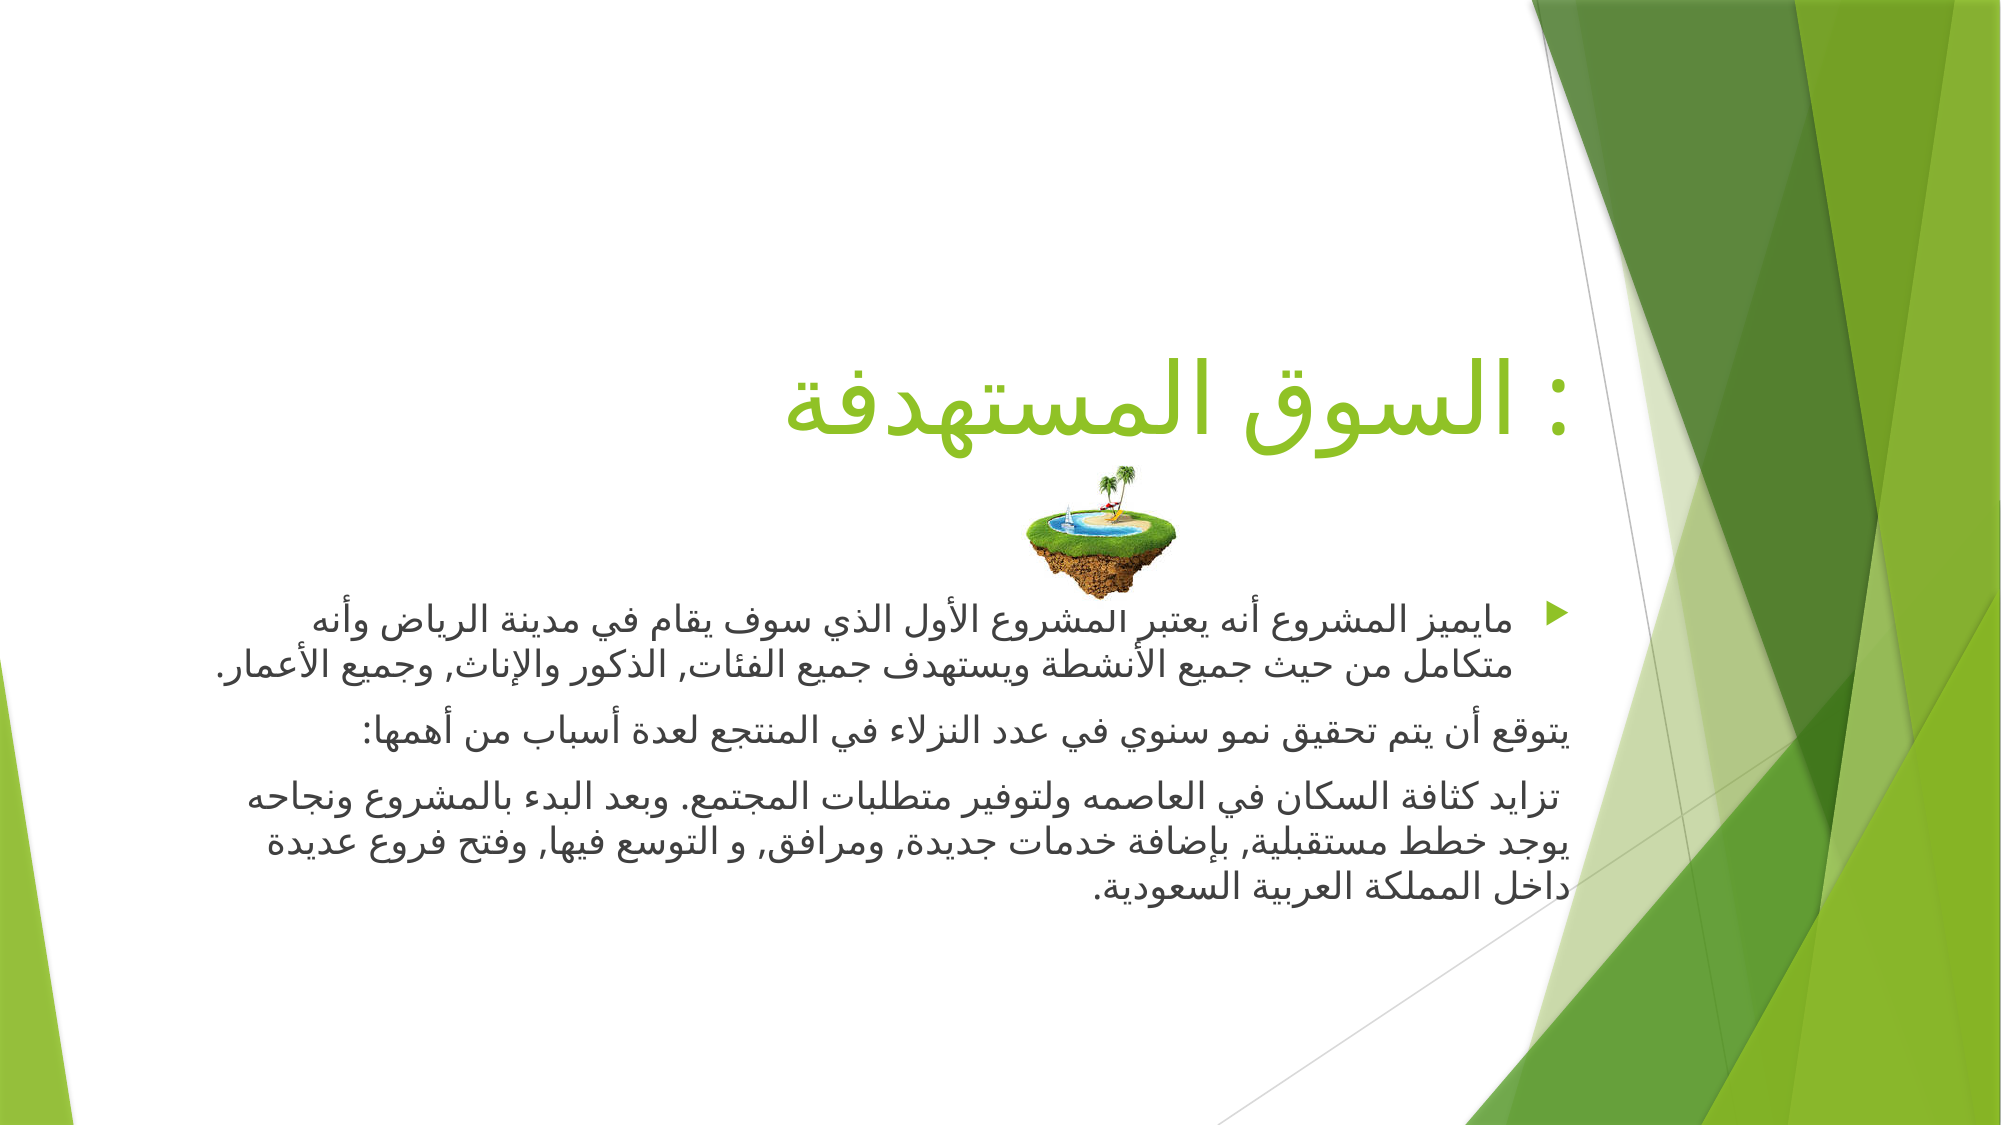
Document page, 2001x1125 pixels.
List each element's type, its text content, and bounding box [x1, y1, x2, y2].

title السوق المستهدفة : [176, 327, 1587, 544]
list مايميز المشروع أنه يعتبر المشروع الأول الذي سوف يقام في مدينة الرياض وأنه متكامل من حيث جميع الأنشطة ويستهدف جميع الفئات, الذكور والإناث, وجميع الأعمار. يتوقع أن يتم تحقيق نمو سنوي في عدد النزلاء في المنتجع لعدة أسباب من أهمها: تزايد كثافة السكان في العاصمه ولتوفير متطلبات المجتمع. وبعد البدء بالمشروع ونجاحه يوجد خطط مستقبلية, بإضافة خدمات جديدة, ومرافق, و التوسع فيها, وفتح فروع عديدة داخل المملكة العربية السعودية. [176, 587, 1587, 1125]
picture [1020, 449, 1182, 611]
